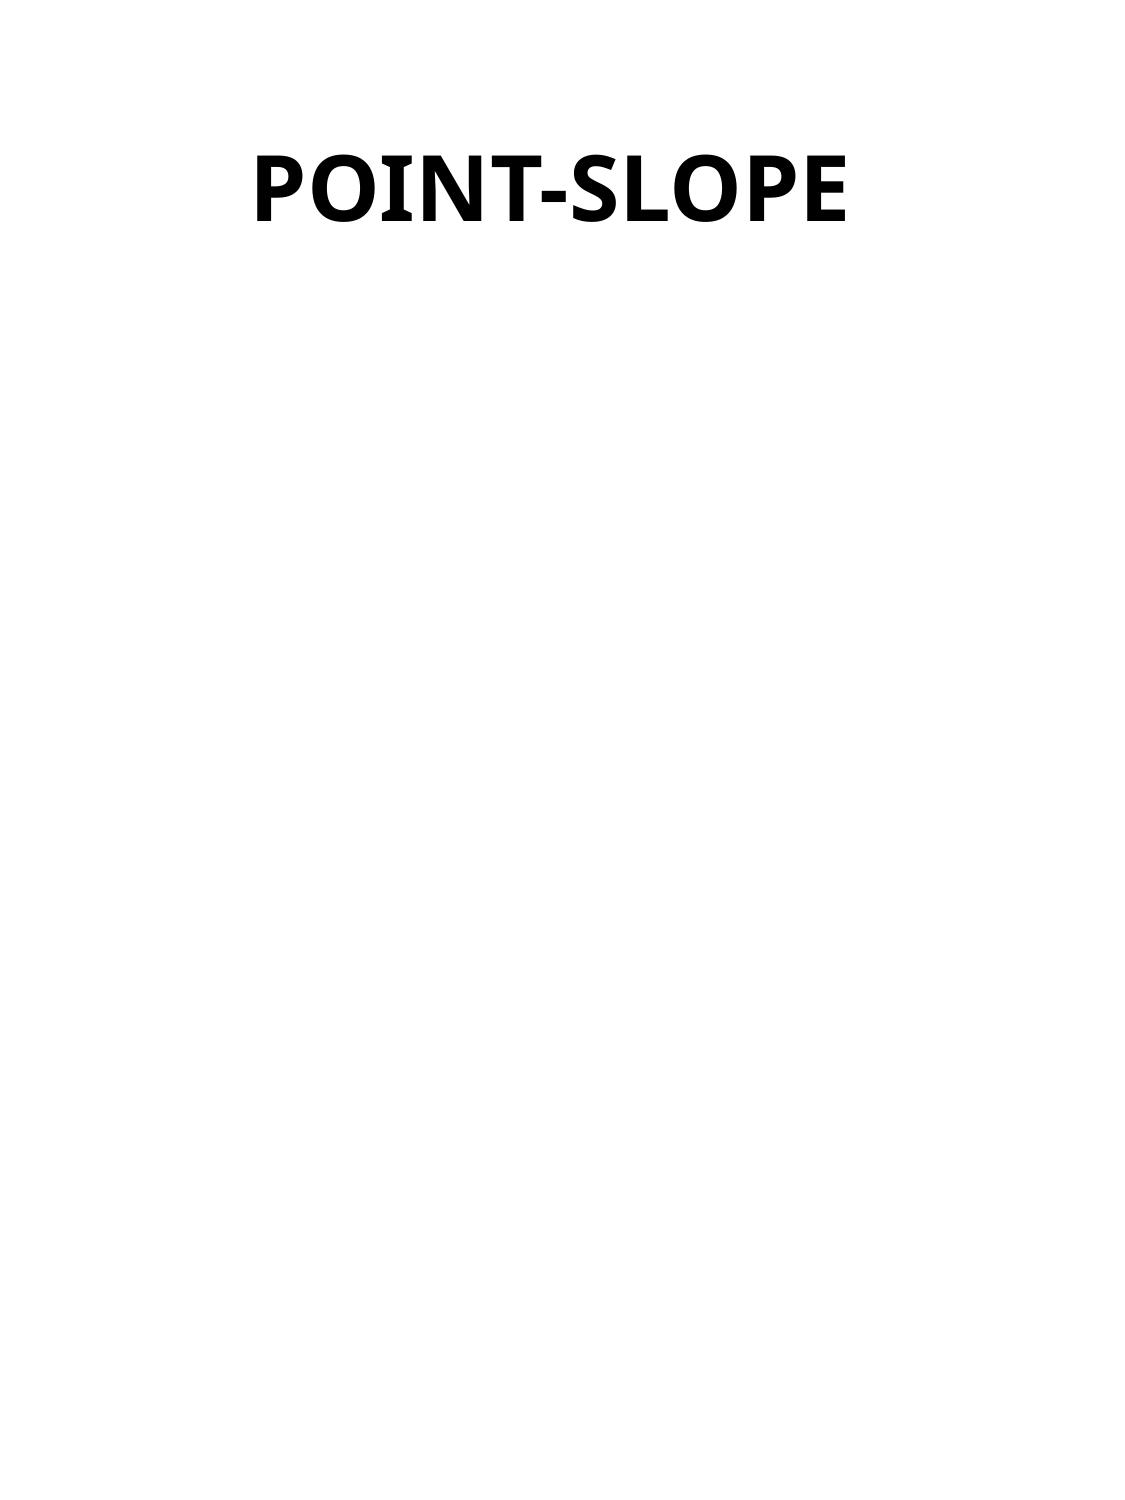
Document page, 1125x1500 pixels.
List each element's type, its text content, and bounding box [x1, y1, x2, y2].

title POINT-SLOPE [56, 60, 1069, 310]
